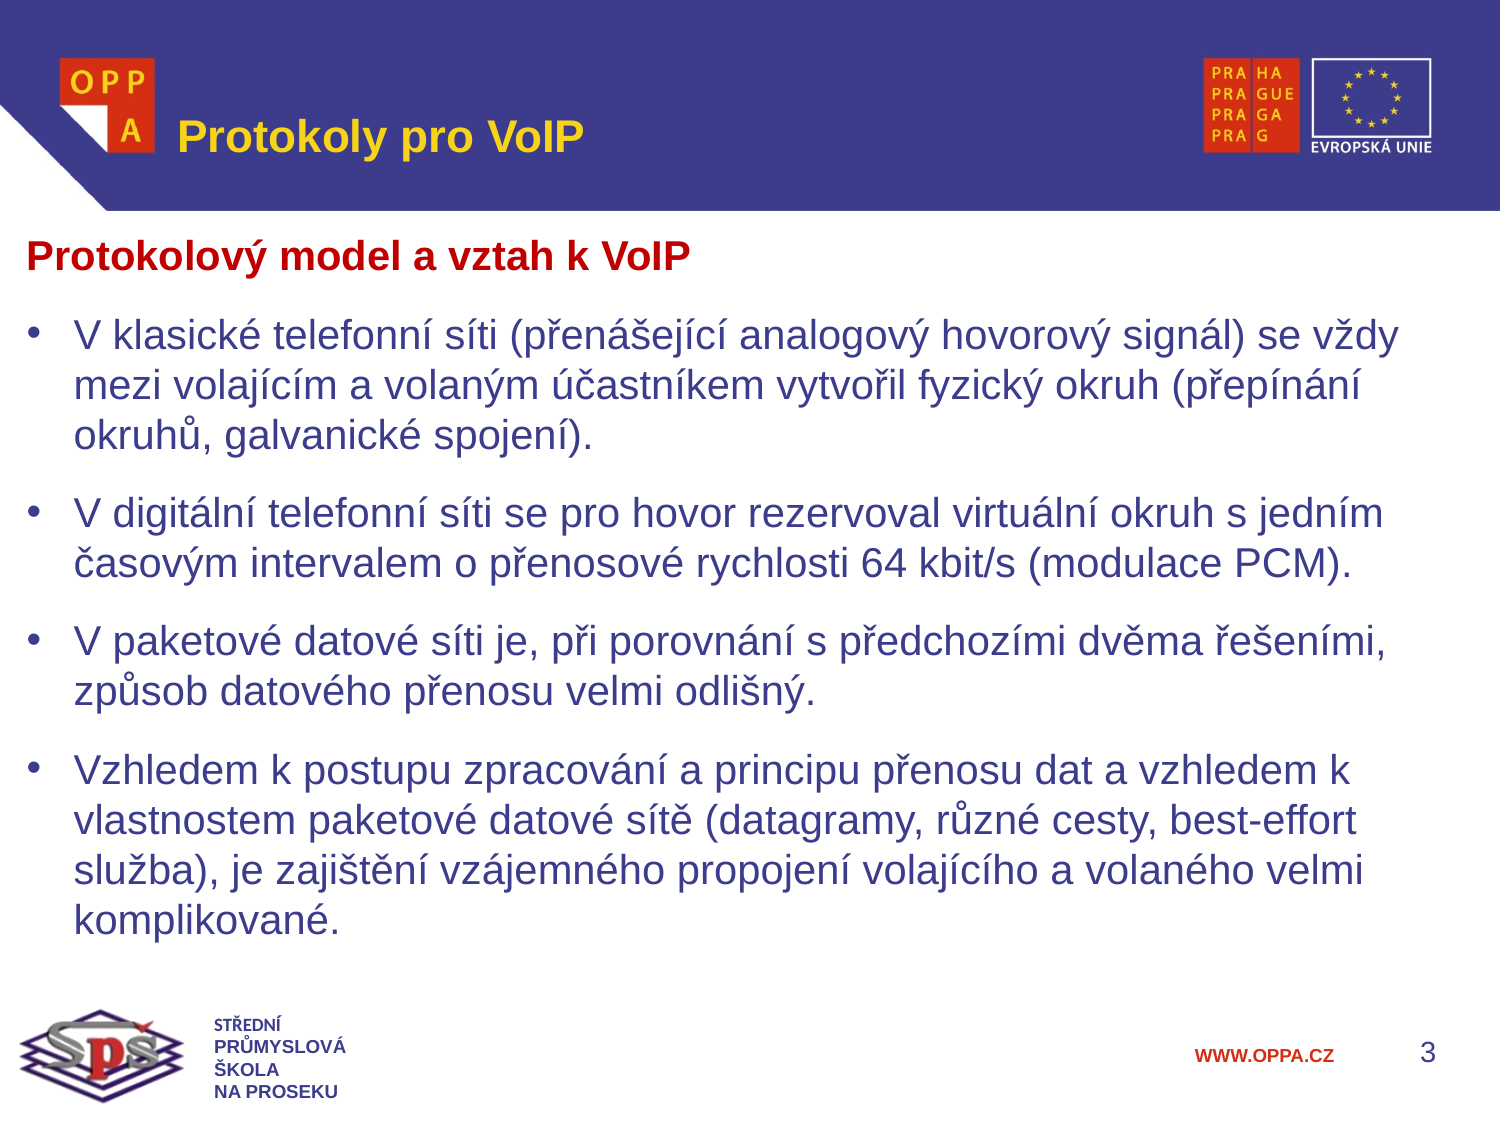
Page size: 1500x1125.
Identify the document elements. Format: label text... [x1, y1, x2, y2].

picture [0, 0, 1500, 211]
text_box STŘEDNÍ PRŮMYSLOVÁ ŠKOLA NA PROSEKU [199, 1004, 509, 1110]
slide_number 3 [1339, 1015, 1437, 1069]
title Protokoly pro VoIP [177, 38, 1137, 162]
picture [19, 1001, 186, 1107]
text_box Protokolový model a vztah k VoIP V klasické telefonní síti (přenášející analogový hovorový signál) se vždy mezi volajícím a volaným účastníkem vytvořil fyzický okruh (přepínání okruhů, galvanické spojení). V digitální telefonní síti se pro hovor rezervoval virtuální okruh s jedním časovým intervalem o přenosové rychlosti 64 kbit/s (modulace PCM). V paketové datové síti je, při porovnání s předchozími dvěma řešeními, způsob datového přenosu velmi odlišný. Vzhledem k postupu zpracování a principu přenosu dat a vzhledem k vlastnostem paketové datové sítě (datagramy, různé cesty, best-effort služba), je zajištění vzájemného propojení volajícího a volaného velmi komplikované. [11, 221, 1495, 950]
